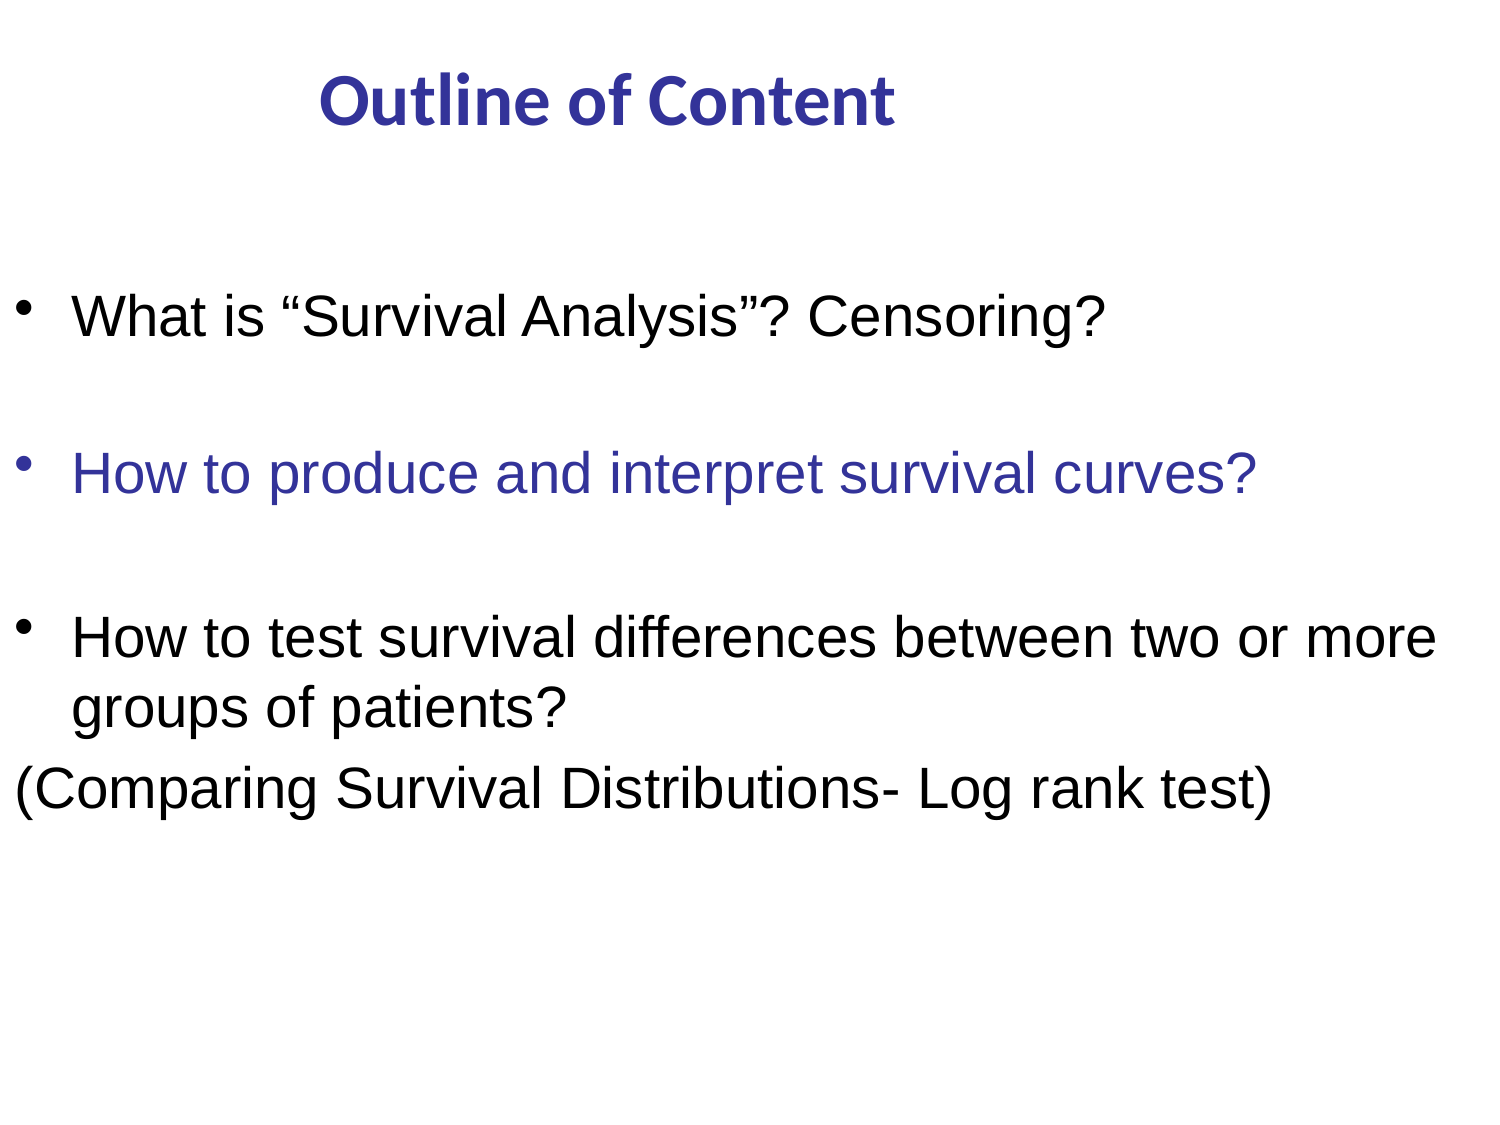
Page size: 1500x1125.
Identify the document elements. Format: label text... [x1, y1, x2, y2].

text_box What is “Survival Analysis”? Censoring? How to produce and interpret survival curves? How to test survival differences between two or more groups of patients? (Comparing Survival Distributions- Log rank test) [0, 278, 1500, 754]
text_box Outline of Content [76, 30, 1140, 161]
